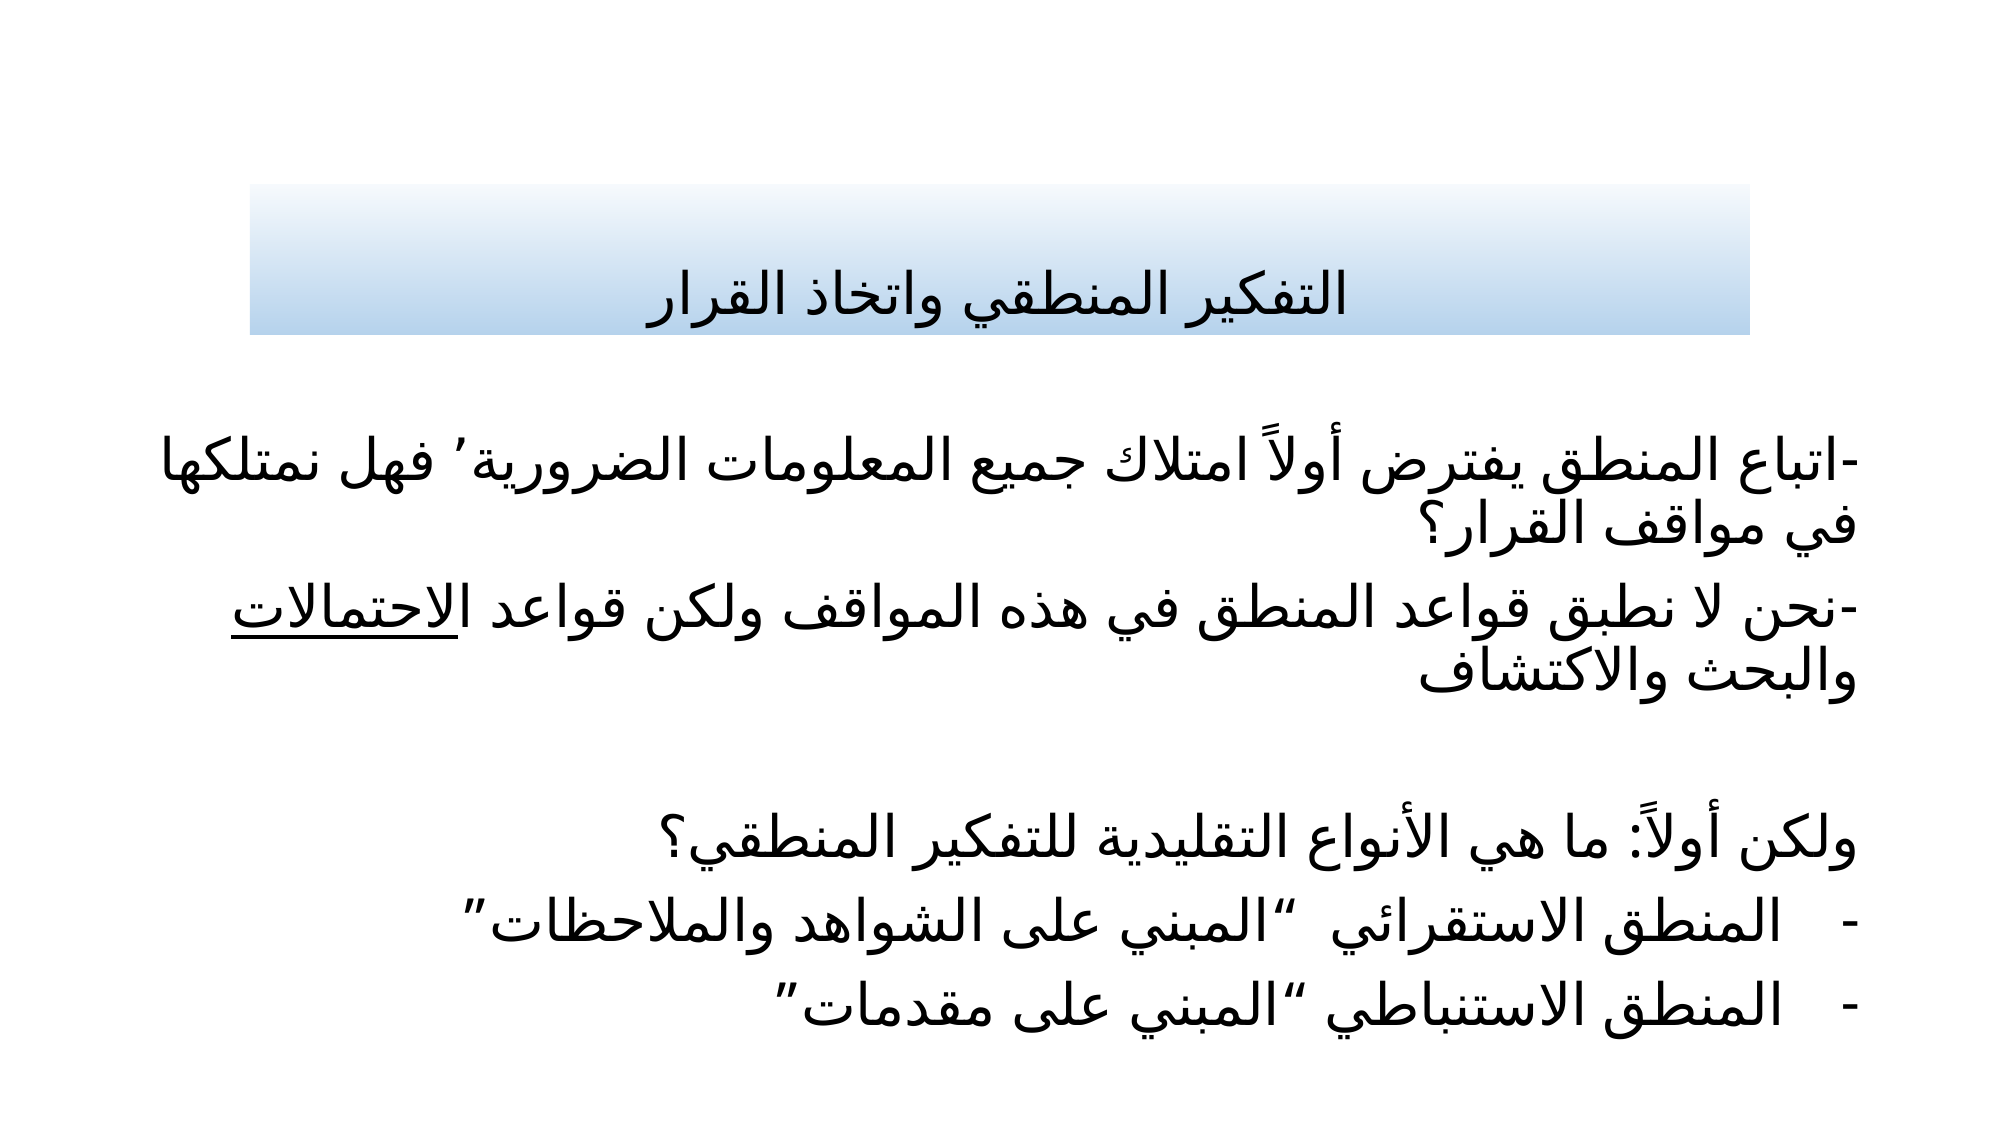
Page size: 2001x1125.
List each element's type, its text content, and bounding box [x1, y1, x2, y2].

title التفكير المنطقي واتخاذ القرار [249, 184, 1750, 335]
subtitle -اتباع المنطق يفترض أولاً امتلاك جميع المعلومات الضرورية٬ فهل نمتلكها في مواقف القرار؟ -نحن لا نطبق قواعد المنطق في هذه المواقف ولكن قواعد الاحتمالات والبحث والاكتشاف ولكن أولاً: ما هي الأنواع التقليدية للتفكير المنطقي؟ المنطق الاستقرائي “المبني على الشواهد والملاحظات” المنطق الاستنباطي “المبني على مقدمات” [117, 422, 1875, 1076]
